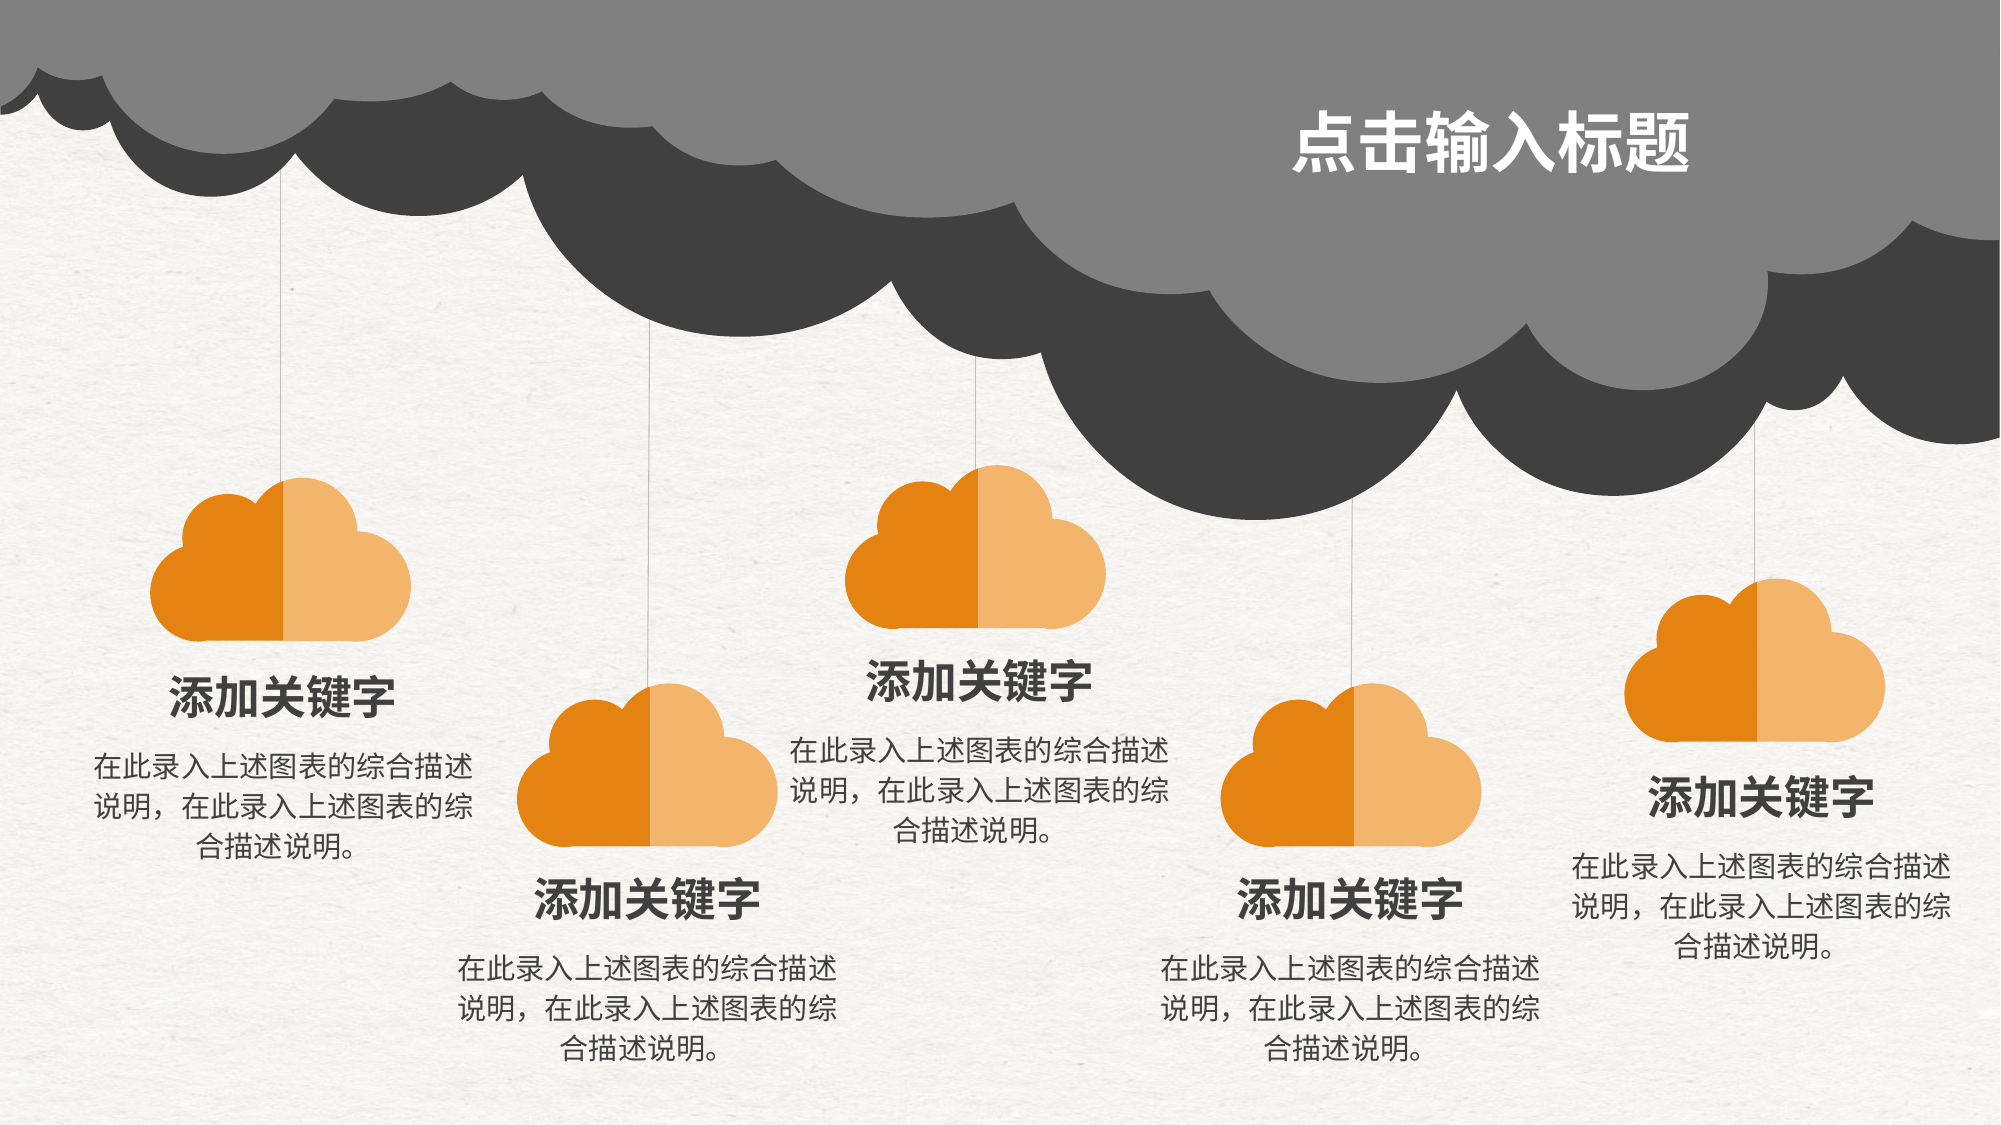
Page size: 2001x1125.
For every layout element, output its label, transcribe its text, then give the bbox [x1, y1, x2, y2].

text_box 在此录入上述图表的综合描述说明，在此录入上述图表的综合描述说明。 [1548, 835, 1975, 971]
text_box 点击输入标题 [1275, 93, 1707, 189]
text_box [1768, 221, 2000, 445]
text_box 添加关键字 [1207, 863, 1495, 934]
text_box 添加关键字 [836, 645, 1124, 716]
text_box 在此录入上述图表的综合描述说明，在此录入上述图表的综合描述说明。 [70, 736, 497, 871]
text_box [1106, 284, 1220, 518]
text_box 在此录入上述图表的综合描述说明，在此录入上述图表的综合描述说明。 [767, 719, 1193, 855]
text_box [150, 134, 411, 642]
text_box 添加关键字 [503, 863, 792, 934]
text_box [1482, 324, 1624, 496]
text_box [0, 0, 2000, 390]
text_box 在此录入上述图表的综合描述说明，在此录入上述图表的综合描述说明。 [434, 938, 861, 1073]
text_box 在此录入上述图表的描述说明，在此录入上述图表的描述说明，在此录入上述图表的描述说明，在此录入上述图表的描述说明，在此录入描述说明。 您的内容打在这里，或者通过复制您的文本后，在此框中选择粘贴，并选择只保留文字。您的内容打在这里，或者通过复制您的文本后。 [0, 95, 2000, 1125]
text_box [516, 184, 778, 848]
text_box 添加关键字 [1618, 761, 1906, 832]
text_box 添加关键字 [139, 661, 428, 732]
text_box [299, 82, 844, 334]
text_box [1624, 285, 1886, 743]
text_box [844, 171, 1106, 630]
text_box [0, 69, 150, 178]
text_box 在此录入上述图表的综合描述说明，在此录入上述图表的综合描述说明。 [1137, 938, 1564, 1073]
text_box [1220, 184, 1482, 848]
